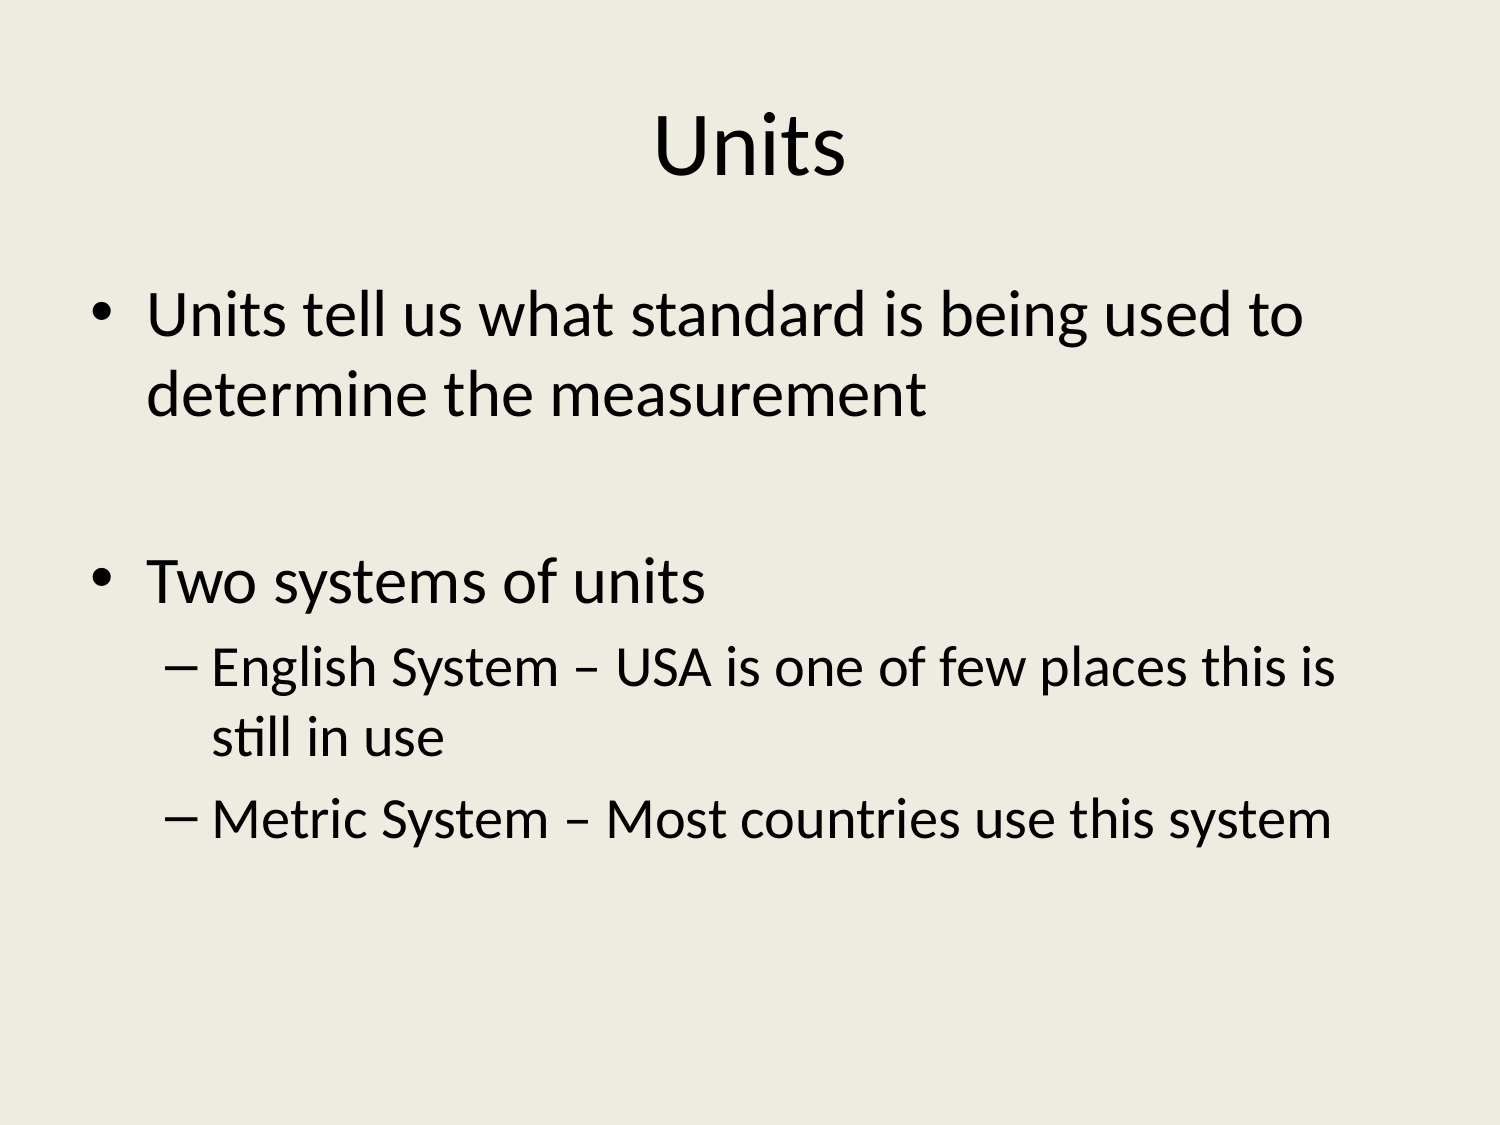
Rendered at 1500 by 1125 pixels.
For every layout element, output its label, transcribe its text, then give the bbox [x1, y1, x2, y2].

list Units tell us what standard is being used to determine the measurement Two systems of units English System – USA is one of few places this is still in use Metric System – Most countries use this system [75, 262, 1425, 1005]
title Units [75, 45, 1425, 233]
